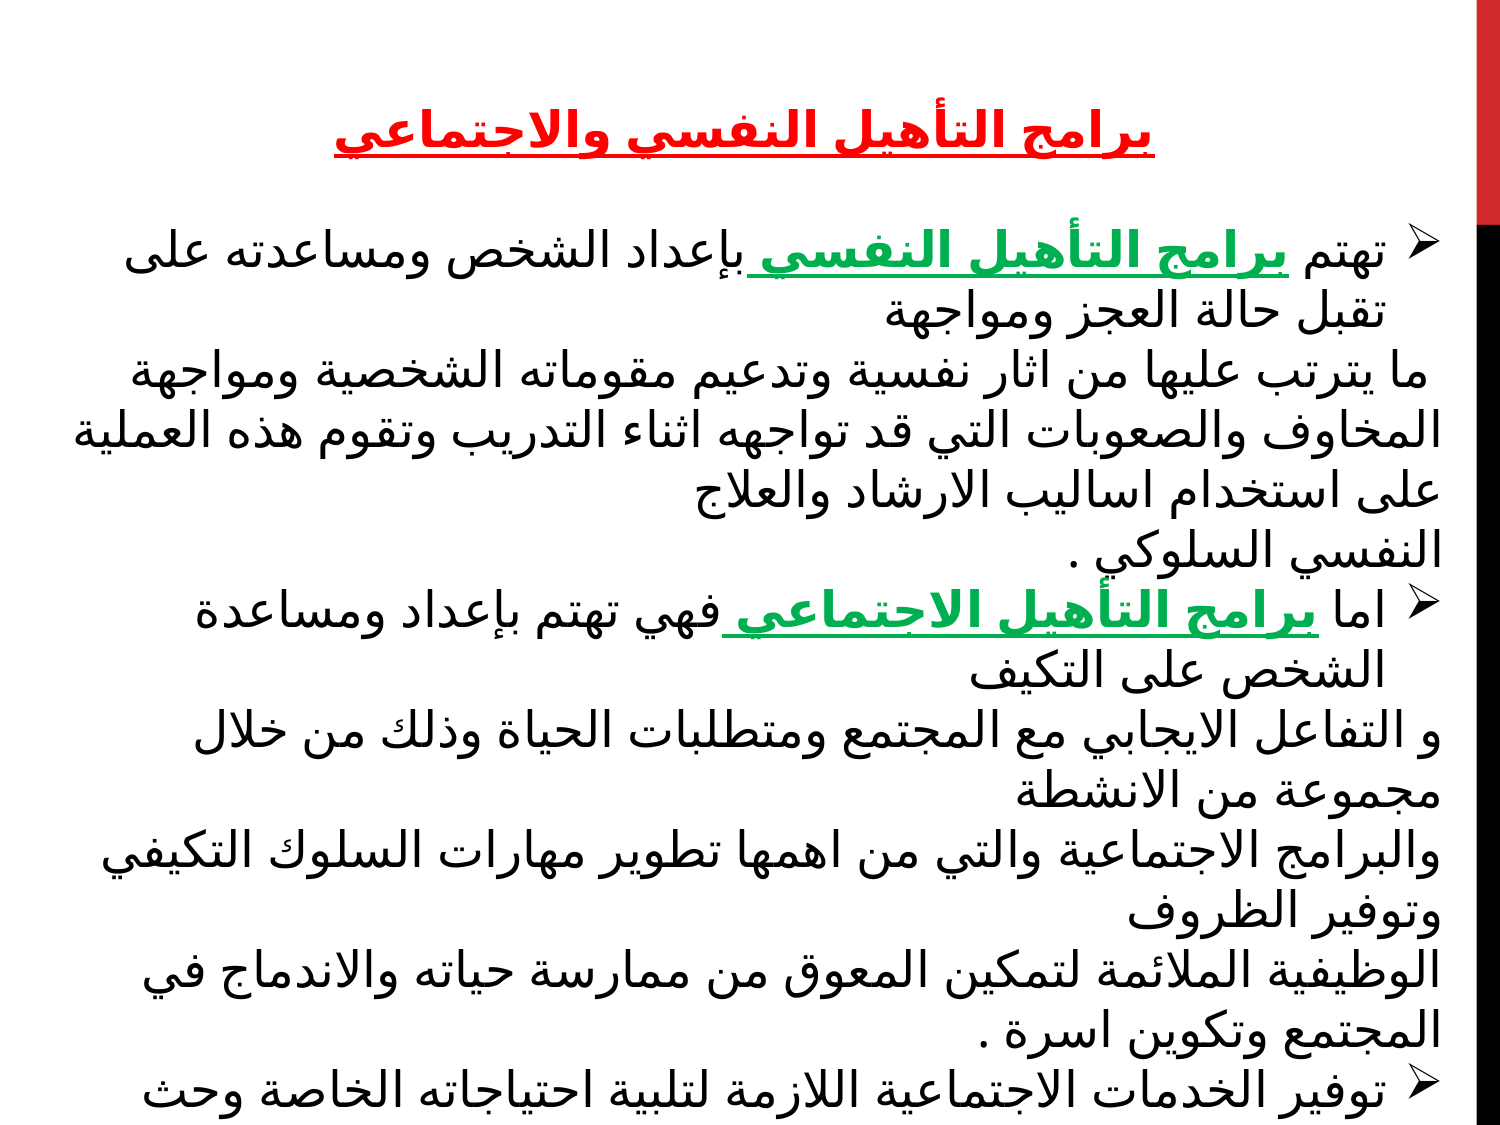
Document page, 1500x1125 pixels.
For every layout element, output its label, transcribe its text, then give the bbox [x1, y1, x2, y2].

text_box برامج التأهيل النفسي والاجتماعي تهتم برامج التأهيل النفسي بإعداد الشخص ومساعدته على تقبل حالة العجز ومواجهة ما يترتب عليها من اثار نفسية وتدعيم مقوماته الشخصية ومواجهة المخاوف والصعوبات التي قد تواجهه اثناء التدريب وتقوم هذه العملية على استخدام اساليب الارشاد والعلاج النفسي السلوكي . اما برامج التأهيل الاجتماعي فهي تهتم بإعداد ومساعدة الشخص على التكيف و التفاعل الايجابي مع المجتمع ومتطلبات الحياة وذلك من خلال مجموعة من الانشطة والبرامج الاجتماعية والتي من اهمها تطوير مهارات السلوك التكيفي وتوفير الظروف الوظيفية الملائمة لتمكين المعوق من ممارسة حياته والاندماج في المجتمع وتكوين اسرة . توفير الخدمات الاجتماعية اللازمة لتلبية احتياجاته الخاصة وحث المجتمع على سن واصدار التشريعات الضرورية لتلبية حقوق المعوقين جسميا . العمل على تشجيع الجمعيات الاهلية على العمل من اجل تأمين مجتمع يكون اكثر تقبلاً واقل عزلاً وخالي من العوائق . [29, 89, 1459, 1125]
